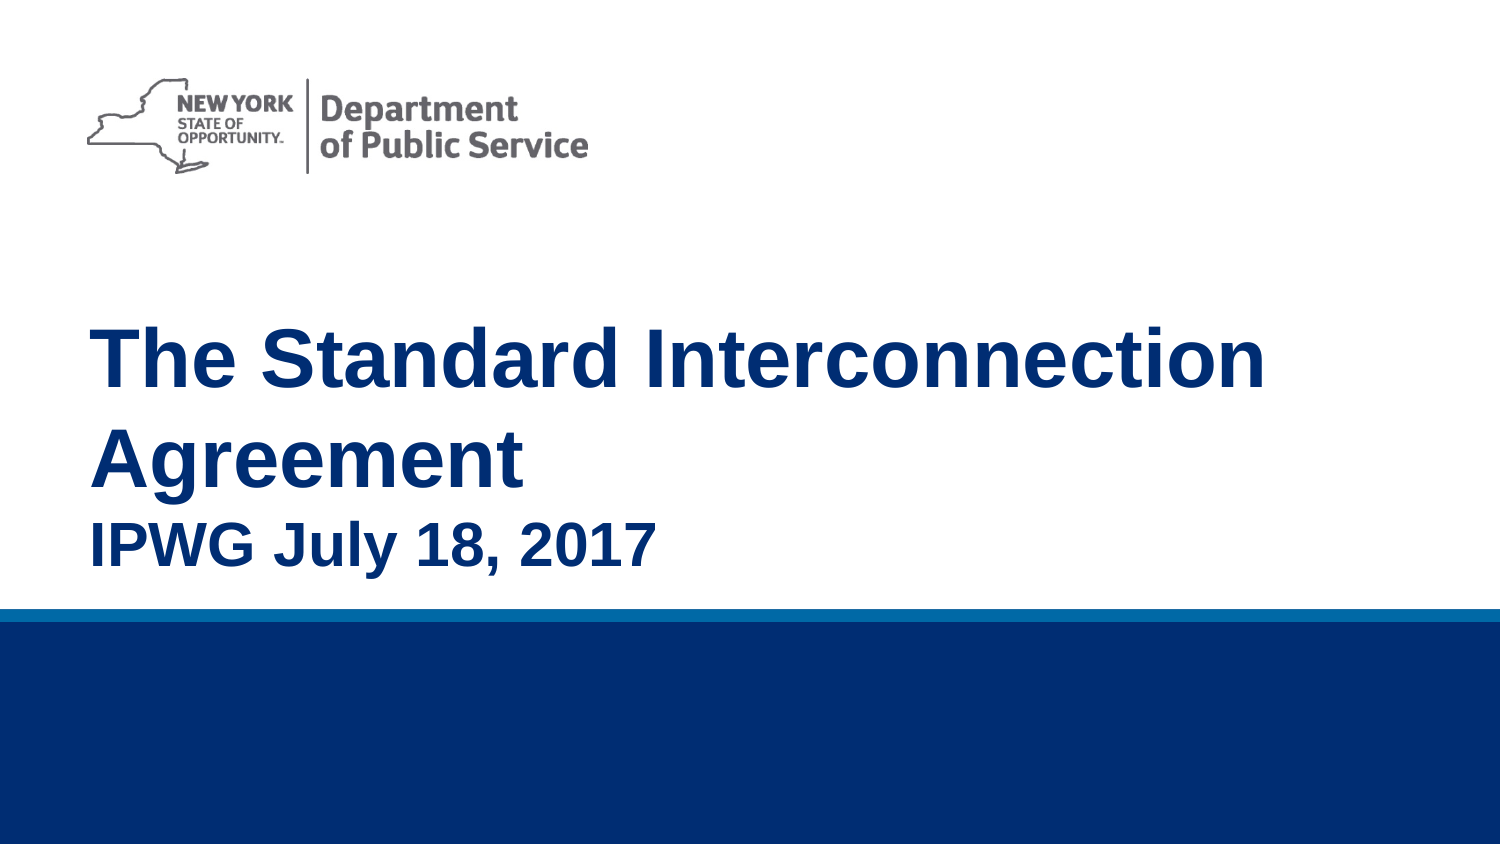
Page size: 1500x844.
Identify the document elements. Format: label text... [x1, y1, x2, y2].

text_box The Standard Interconnection Agreement IPWG July 18, 2017 [74, 296, 1338, 587]
picture [87, 78, 588, 174]
